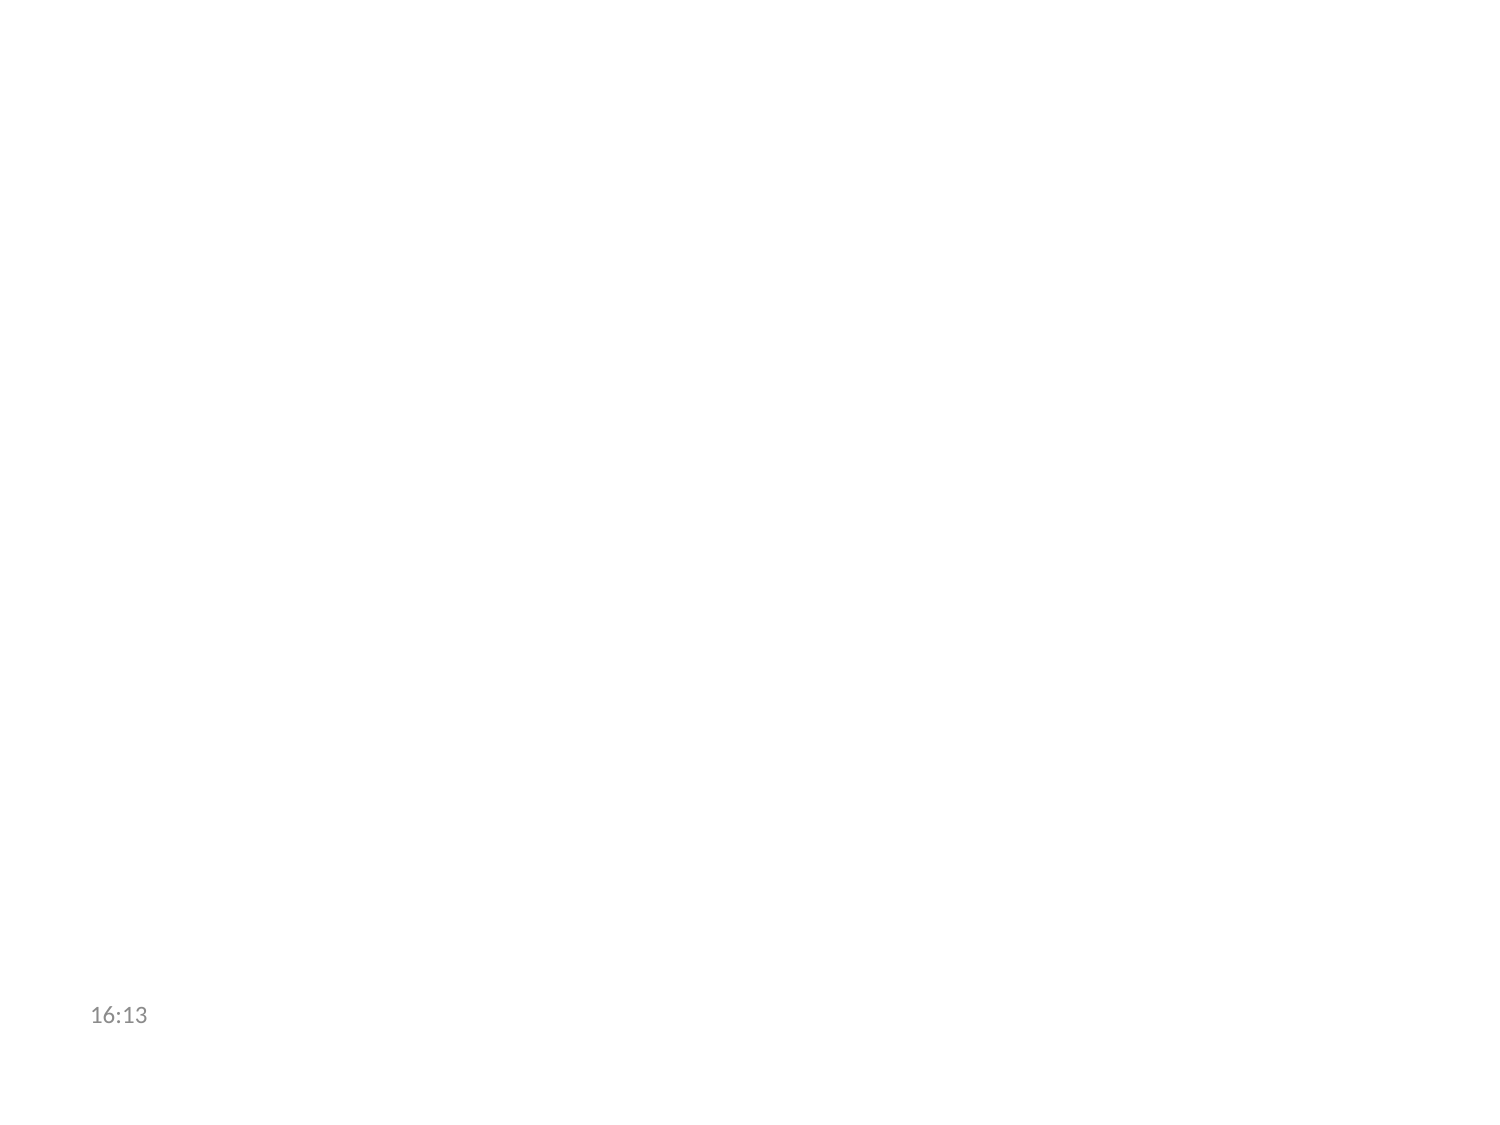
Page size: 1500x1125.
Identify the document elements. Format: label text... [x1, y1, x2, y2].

text_box 15:35 [75, 983, 425, 1044]
